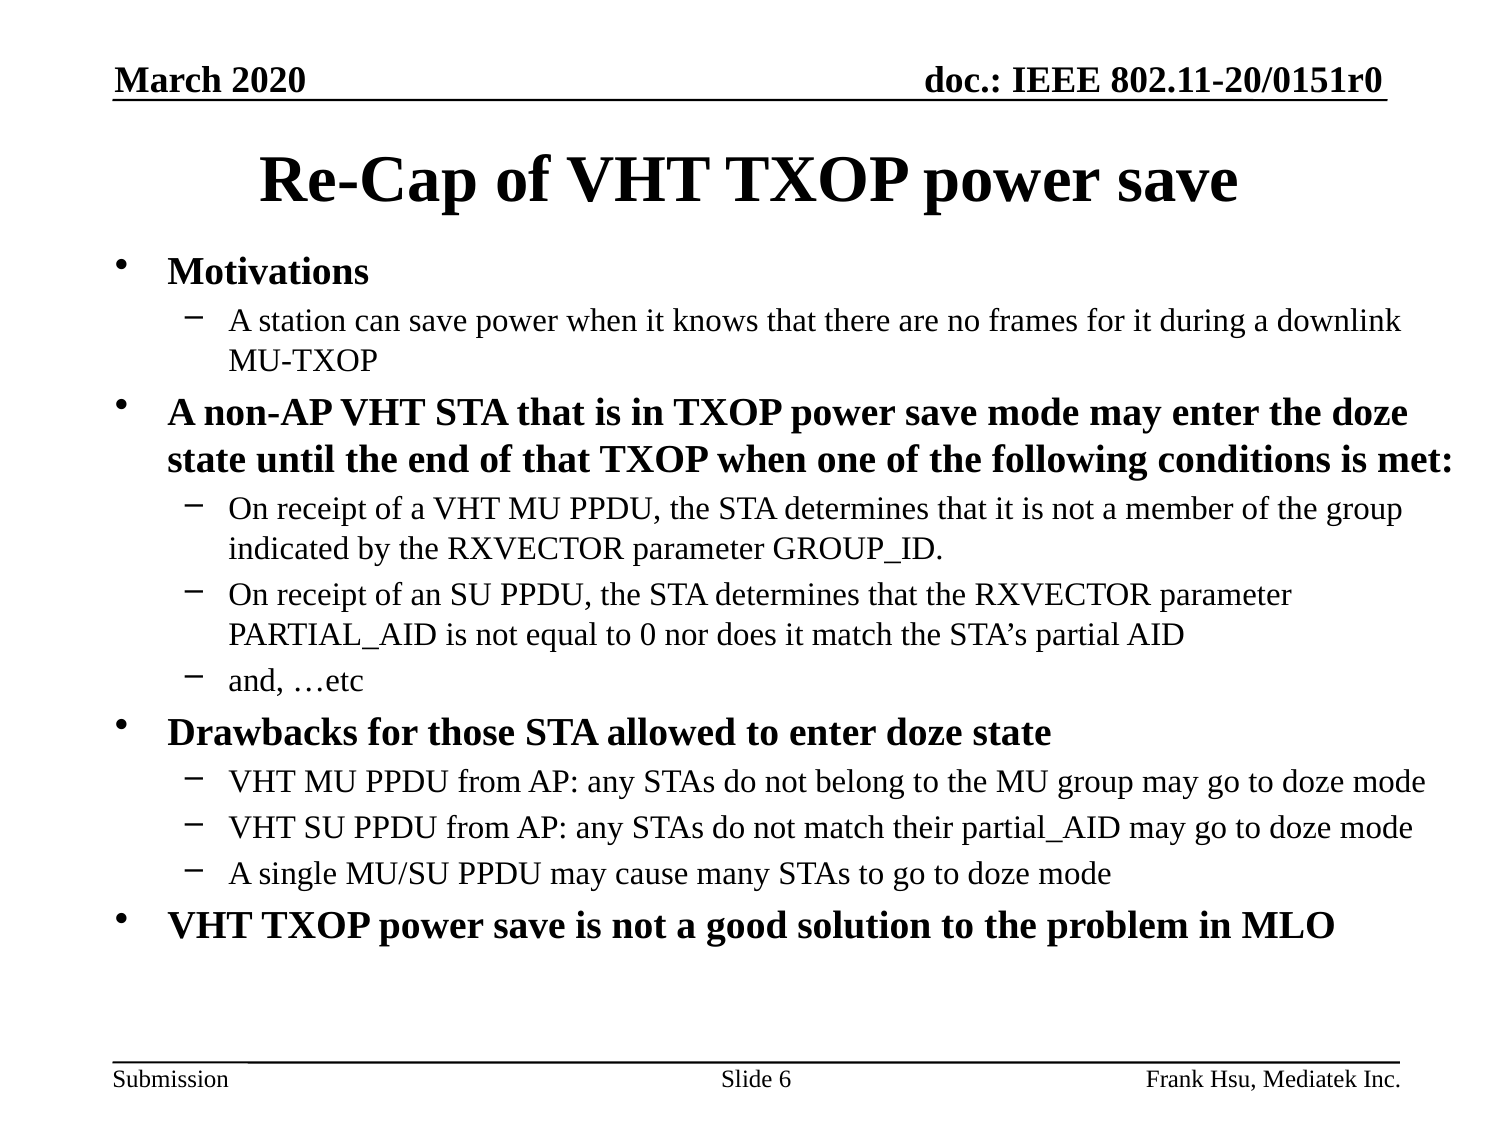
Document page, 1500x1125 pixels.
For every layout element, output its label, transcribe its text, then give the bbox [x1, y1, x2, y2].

title Re-Cap of VHT TXOP power save [112, 112, 1388, 237]
footer Frank Hsu, Mediatek Inc. [1128, 1061, 1402, 1093]
slide_number Slide 6 [712, 1061, 800, 1093]
list Motivations A station can save power when it knows that there are no frames for it during a downlink MU-TXOP A non-AP VHT STA that is in TXOP power save mode may enter the doze state until the end of that TXOP when one of the following conditions is met: On receipt of a VHT MU PPDU, the STA determines that it is not a member of the group indicated by the RXVECTOR parameter GROUP_ID. On receipt of an SU PPDU, the STA determines that the RXVECTOR parameter PARTIAL_AID is not equal to 0 nor does it match the STA’s partial AID and, …etc Drawbacks for those STA allowed to enter doze state VHT MU PPDU from AP: any STAs do not belong to the MU group may go to doze mode VHT SU PPDU from AP: any STAs do not match their partial_AID may go to doze mode A single MU/SU PPDU may cause many STAs to go to doze mode VHT TXOP power save is not a good solution to the problem in MLO [99, 237, 1476, 1025]
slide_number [114, 54, 309, 101]
